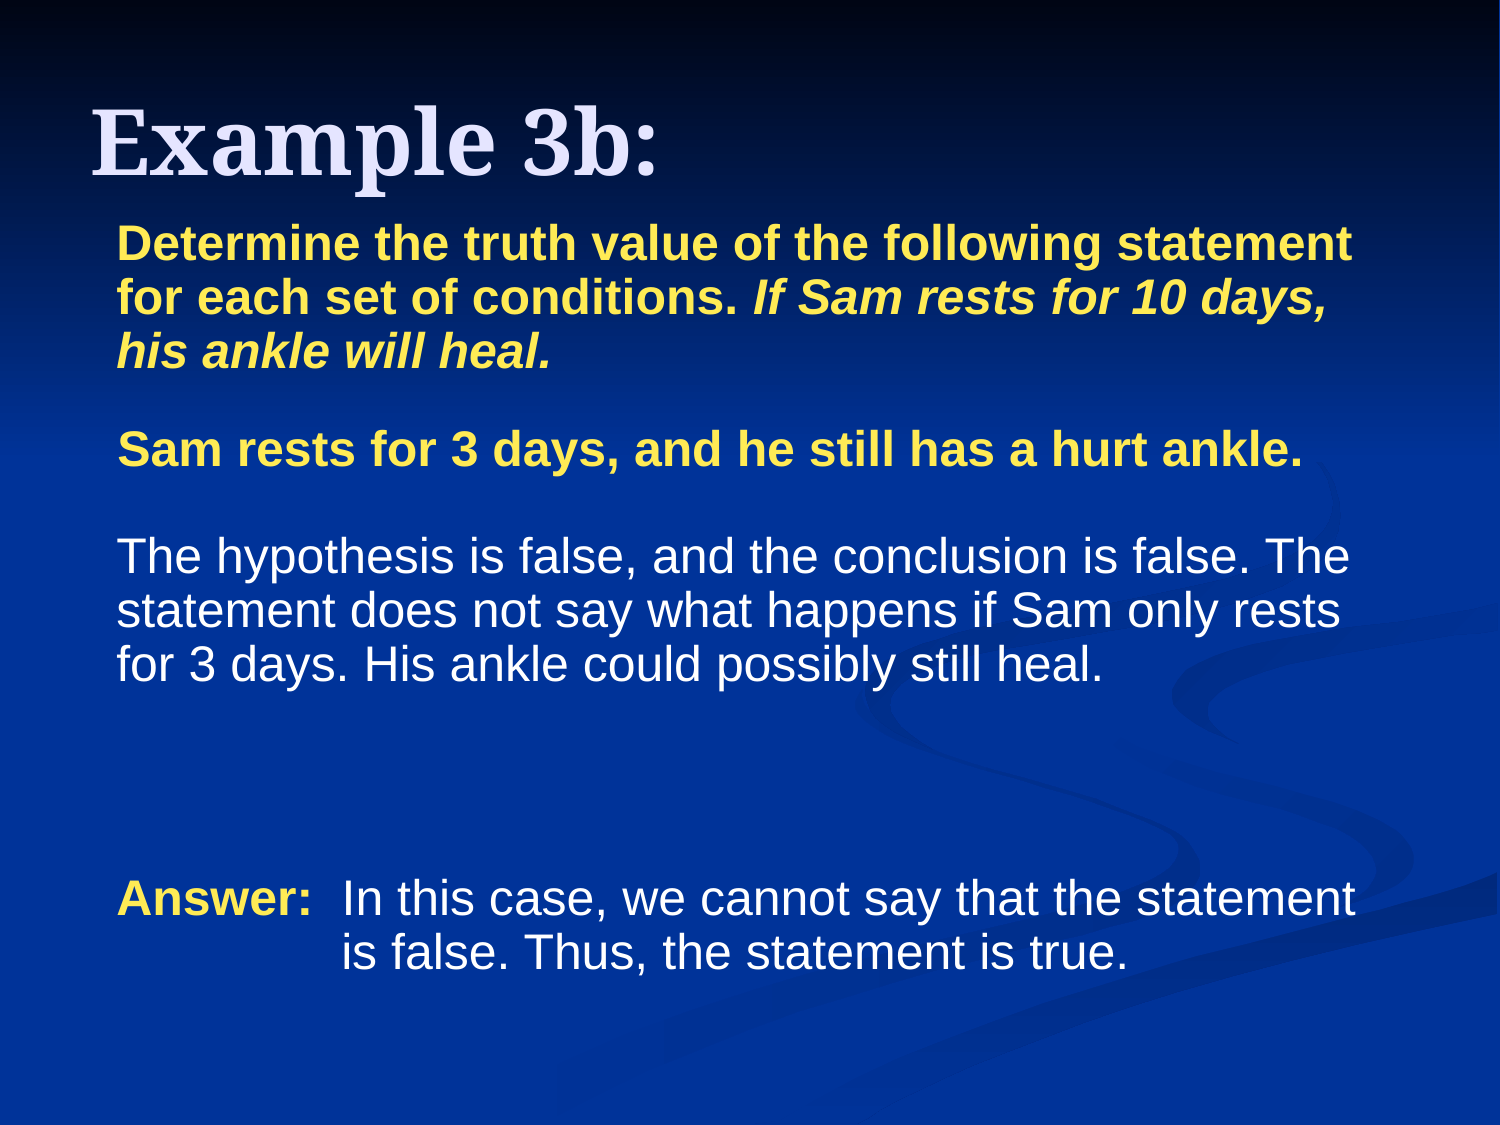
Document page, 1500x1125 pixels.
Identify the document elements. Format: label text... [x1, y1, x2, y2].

text_box Sam rests for 3 days, and he still has a hurt ankle. [102, 415, 1419, 494]
text_box The hypothesis is false, and the conclusion is false. The statement does not say what happens if Sam only rests for 3 days. His ankle could possibly still heal. [101, 523, 1412, 601]
text_box Answer: In this case, we cannot say that the statement is false. Thus, the statement is true. [101, 865, 1393, 988]
text_box Determine the truth value of the following statement for each set of conditions. If Sam rests for 10 days, his ankle will heal. [101, 233, 1418, 288]
title Example 3b: [74, 44, 1426, 233]
